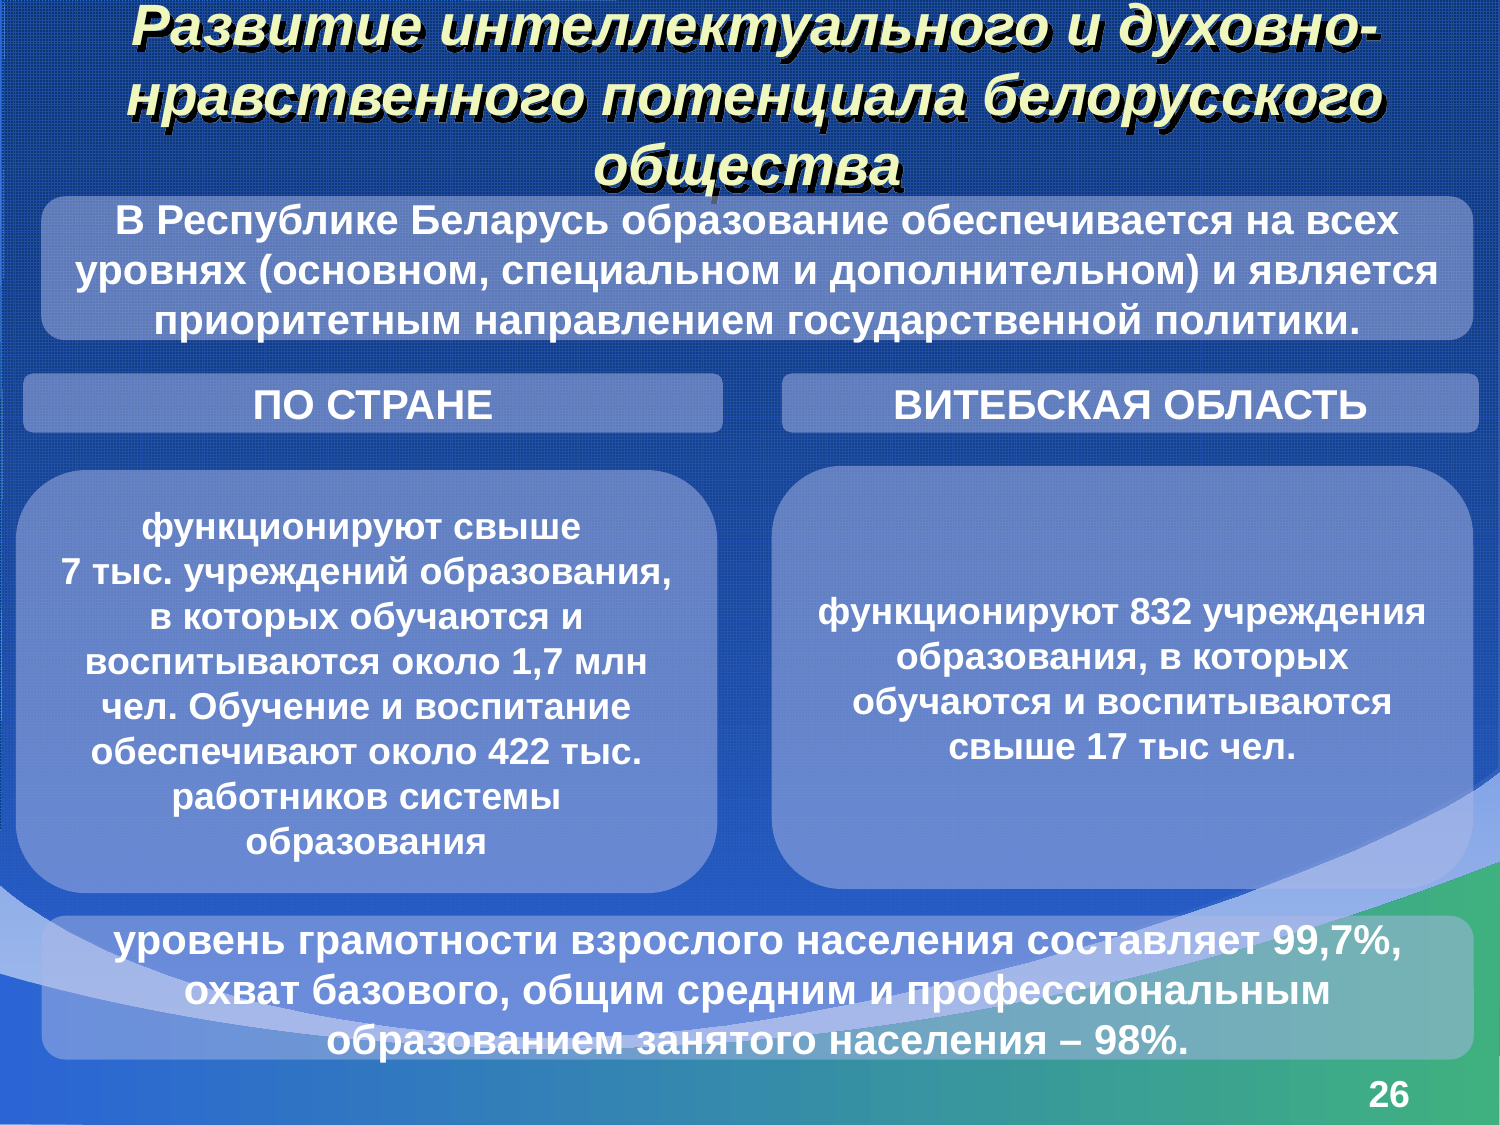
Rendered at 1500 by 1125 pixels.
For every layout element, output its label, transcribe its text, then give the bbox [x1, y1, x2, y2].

text_box функционируют свыше 7 тыс. учреждений образования, в которых обучаются и воспитываются около 1,7 млн чел. Обучение и воспитание обеспечивают около 422 тыс. работников системы образования [15, 470, 718, 894]
text_box функционируют 832 учреждения образования, в которых обучаются и воспитываются свыше 17 тыс чел. [771, 465, 1474, 890]
text_box ВИТЕБСКАЯ ОБЛАСТЬ [781, 373, 1479, 433]
slide_number 26 [1074, 1062, 1425, 1103]
text_box уровень грамотности взрослого населения составляет 99,7%, охват базового, общим средним и профессиональным образованием занятого населения – 98%. [41, 915, 1474, 1060]
text_box В Республике Беларусь образование обеспечивается на всех уровнях (основном, специальном и дополнительном) и является приоритетным направлением государственной политики. [41, 196, 1474, 341]
text_box Развитие интеллектуального и духовно-нравственного потенциала белорусского общества [5, 0, 1500, 185]
text_box ПО СТРАНЕ [23, 373, 723, 433]
